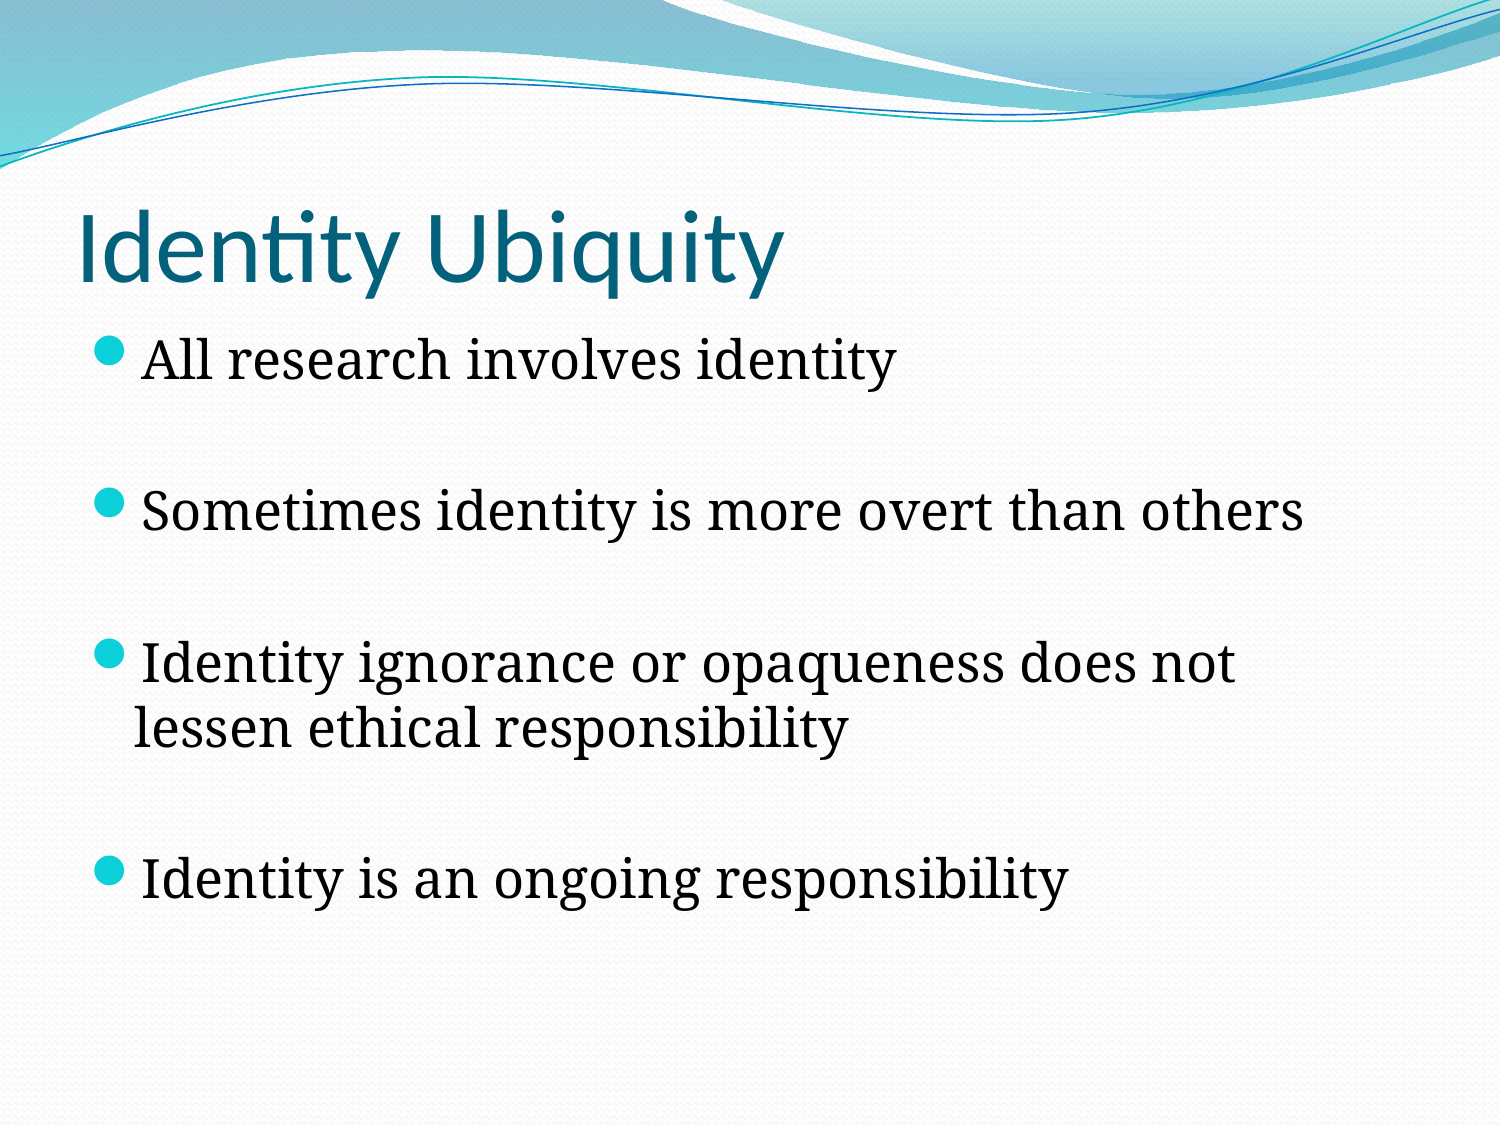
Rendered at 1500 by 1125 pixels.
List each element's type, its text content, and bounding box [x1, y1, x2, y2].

list All research involves identity Sometimes identity is more overt than others Identity ignorance or opaqueness does not lessen ethical responsibility Identity is an ongoing responsibility [74, 317, 1426, 1038]
title Identity Ubiquity [74, 115, 1426, 304]
